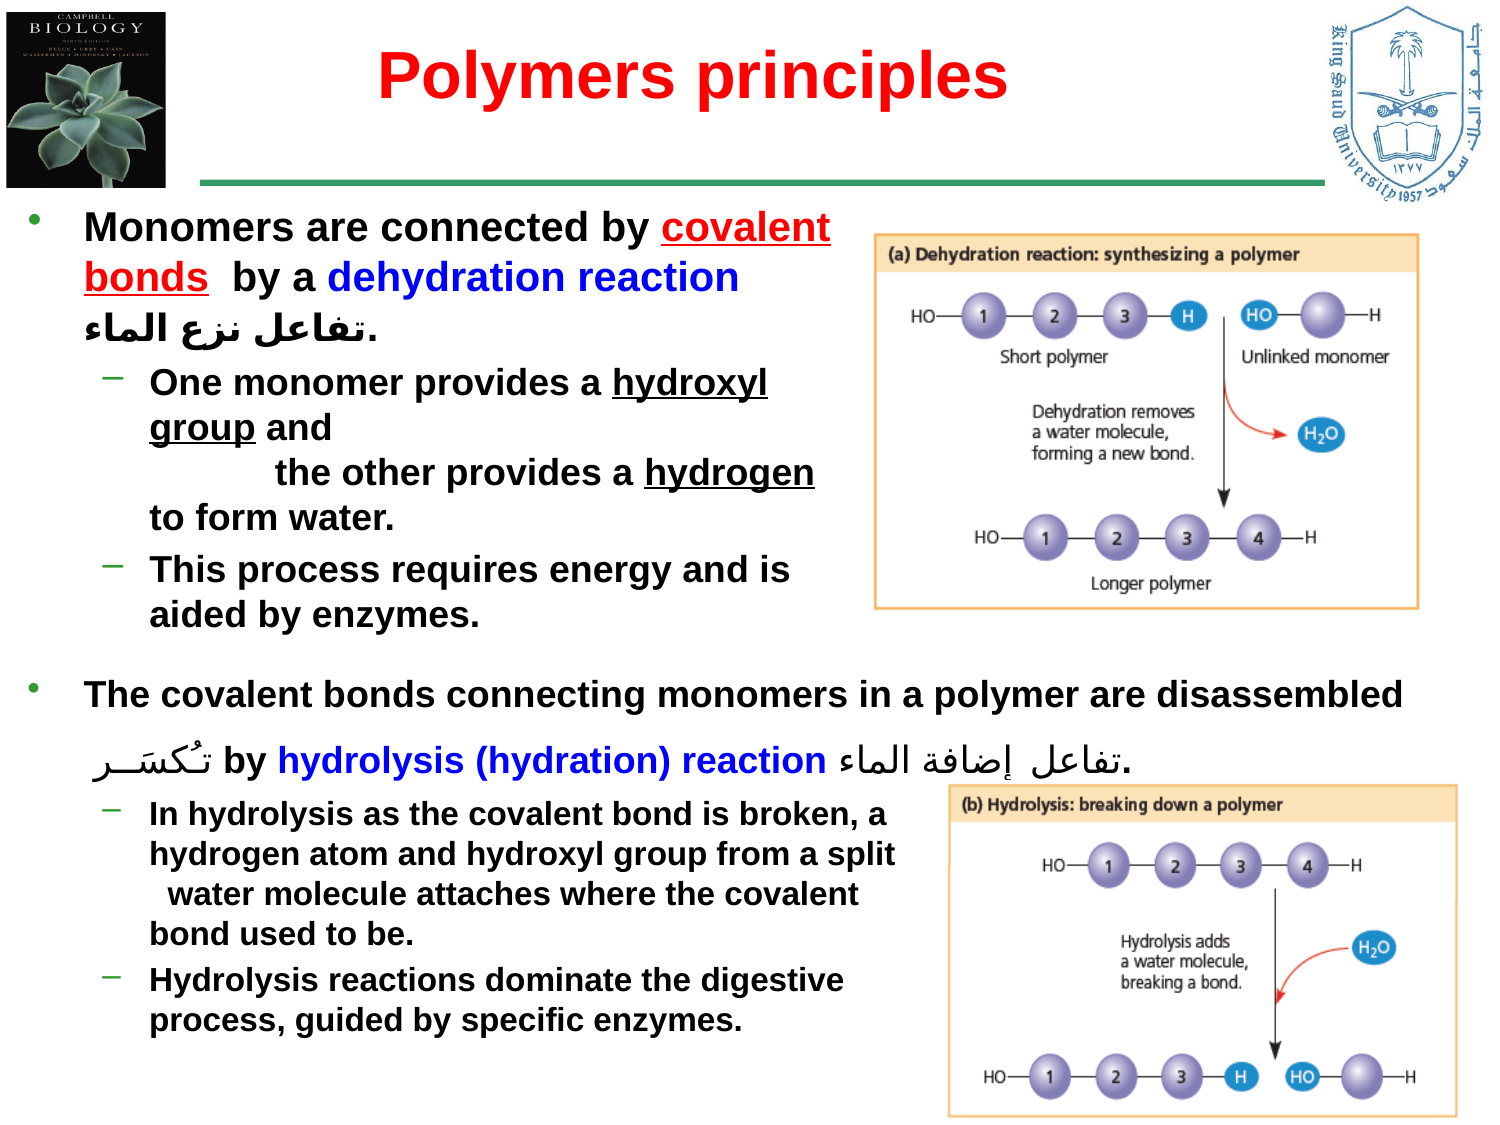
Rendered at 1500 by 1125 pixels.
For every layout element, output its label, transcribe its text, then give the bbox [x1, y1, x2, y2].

picture [859, 226, 1426, 613]
picture [937, 780, 1463, 1120]
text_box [5, 0, 1488, 209]
list Monomers are connected by covalent bonds by a dehydration reaction تفاعل نزع الماء. One monomer provides a hydroxyl group and the other provides a hydrogen to form water. This process requires energy and is aided by enzymes. [12, 216, 863, 663]
text_box The covalent bonds connecting monomers in a polymer are disassembled تـُكسَــر by hydrolysis (hydration) reaction تفاعل إضافة الماء. In hydrolysis as the covalent bond is broken, a hydrogen atom and hydroxyl group from a split water molecule attaches where the covalent bond used to be. Hydrolysis reactions dominate the digestive process, guided by specific enzymes. [12, 663, 1500, 1046]
